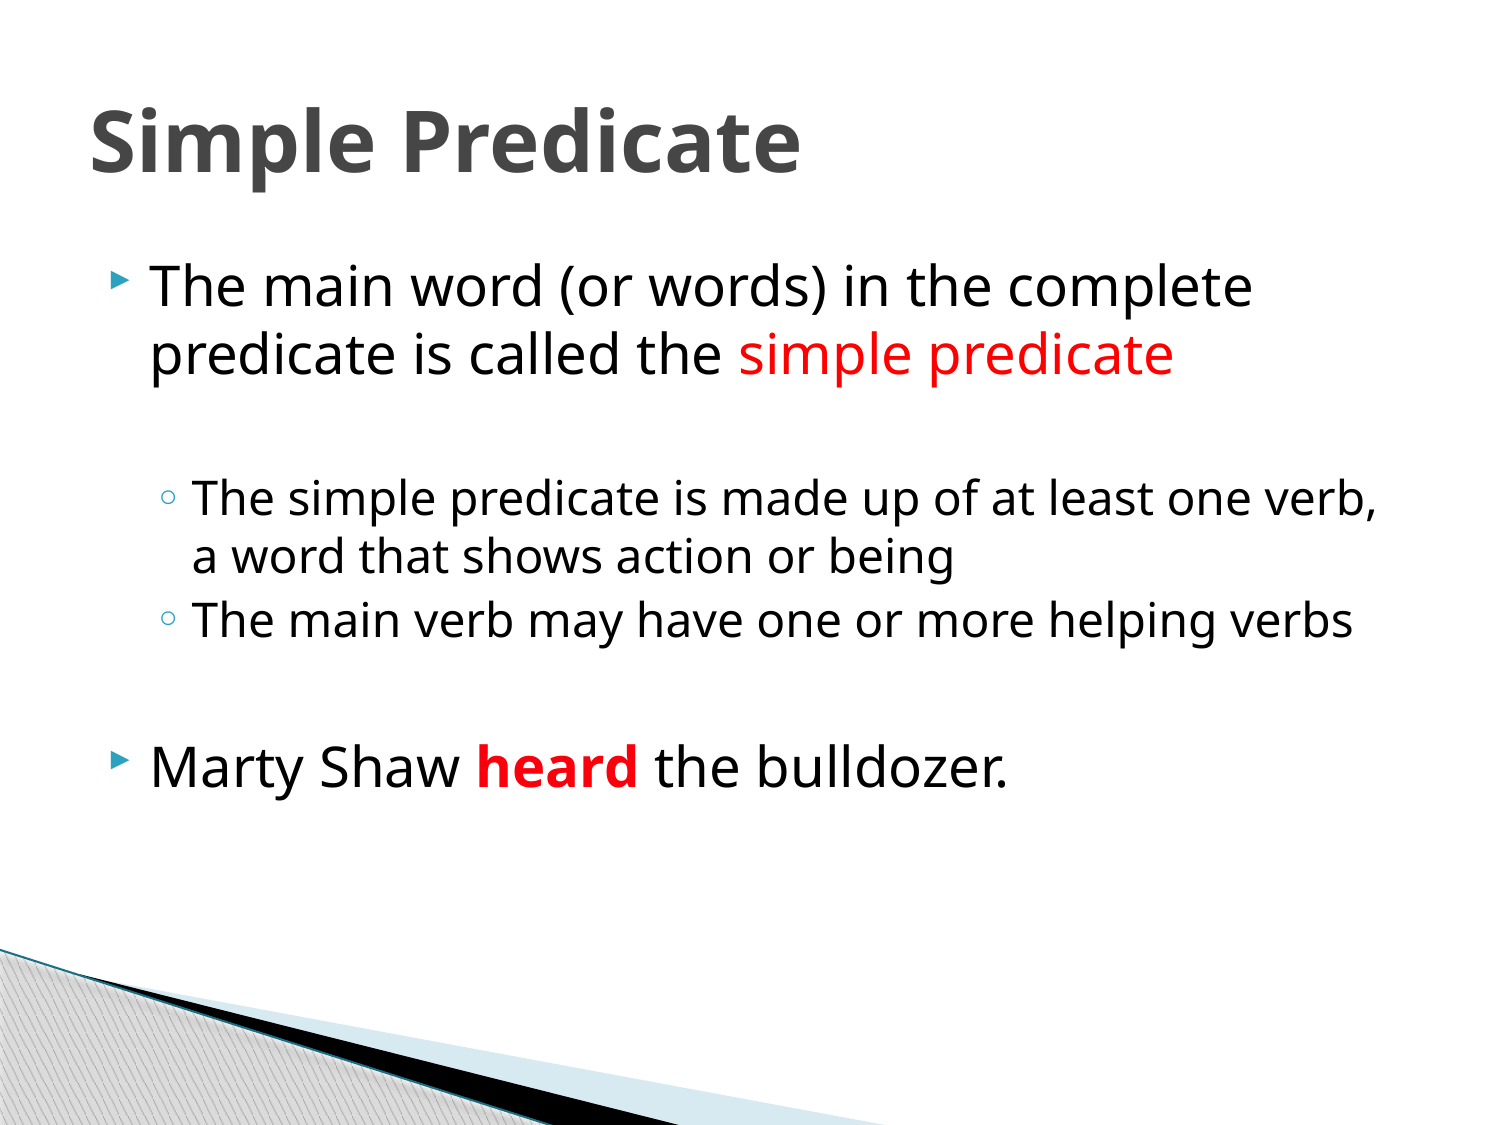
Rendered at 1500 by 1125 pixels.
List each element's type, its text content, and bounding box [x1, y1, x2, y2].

list The main word (or words) in the complete predicate is called the simple predicate The simple predicate is made up of at least one verb, a word that shows action or being The main verb may have one or more helping verbs Marty Shaw heard the bulldozer. [75, 243, 1425, 986]
title Simple Predicate [75, 45, 1425, 233]
